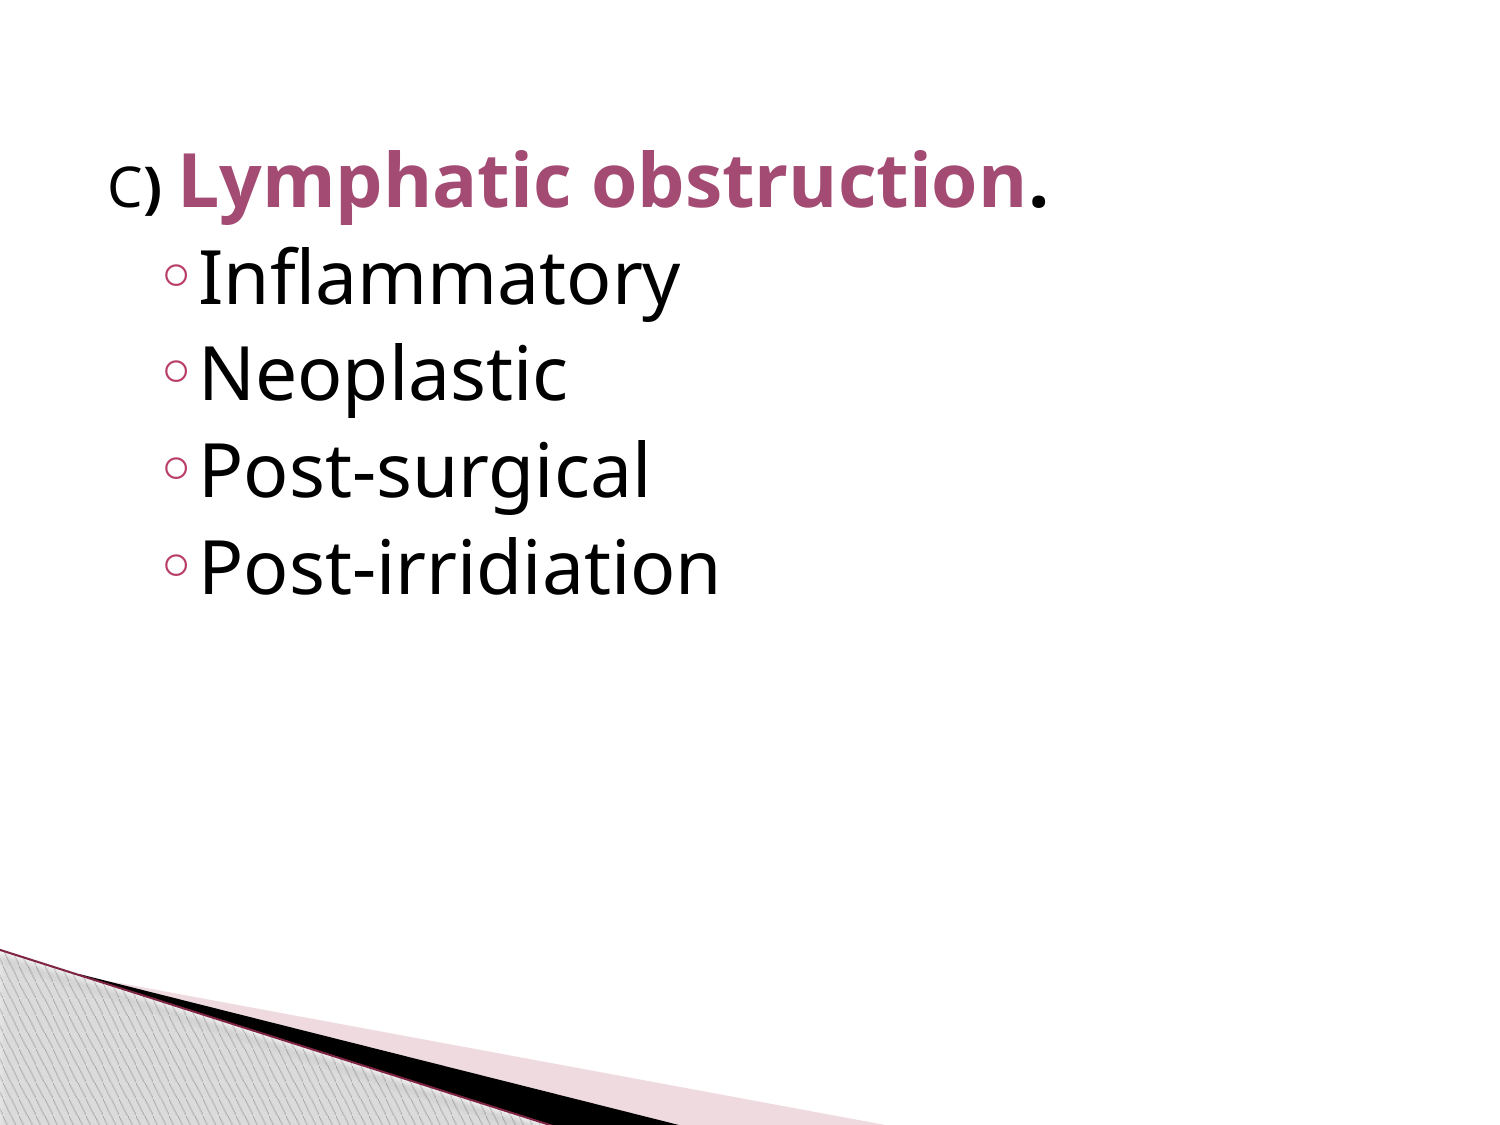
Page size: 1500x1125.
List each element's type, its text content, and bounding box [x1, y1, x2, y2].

list C) Lymphatic obstruction. Inflammatory Neoplastic Post-surgical Post-irridiation [75, 125, 1425, 986]
